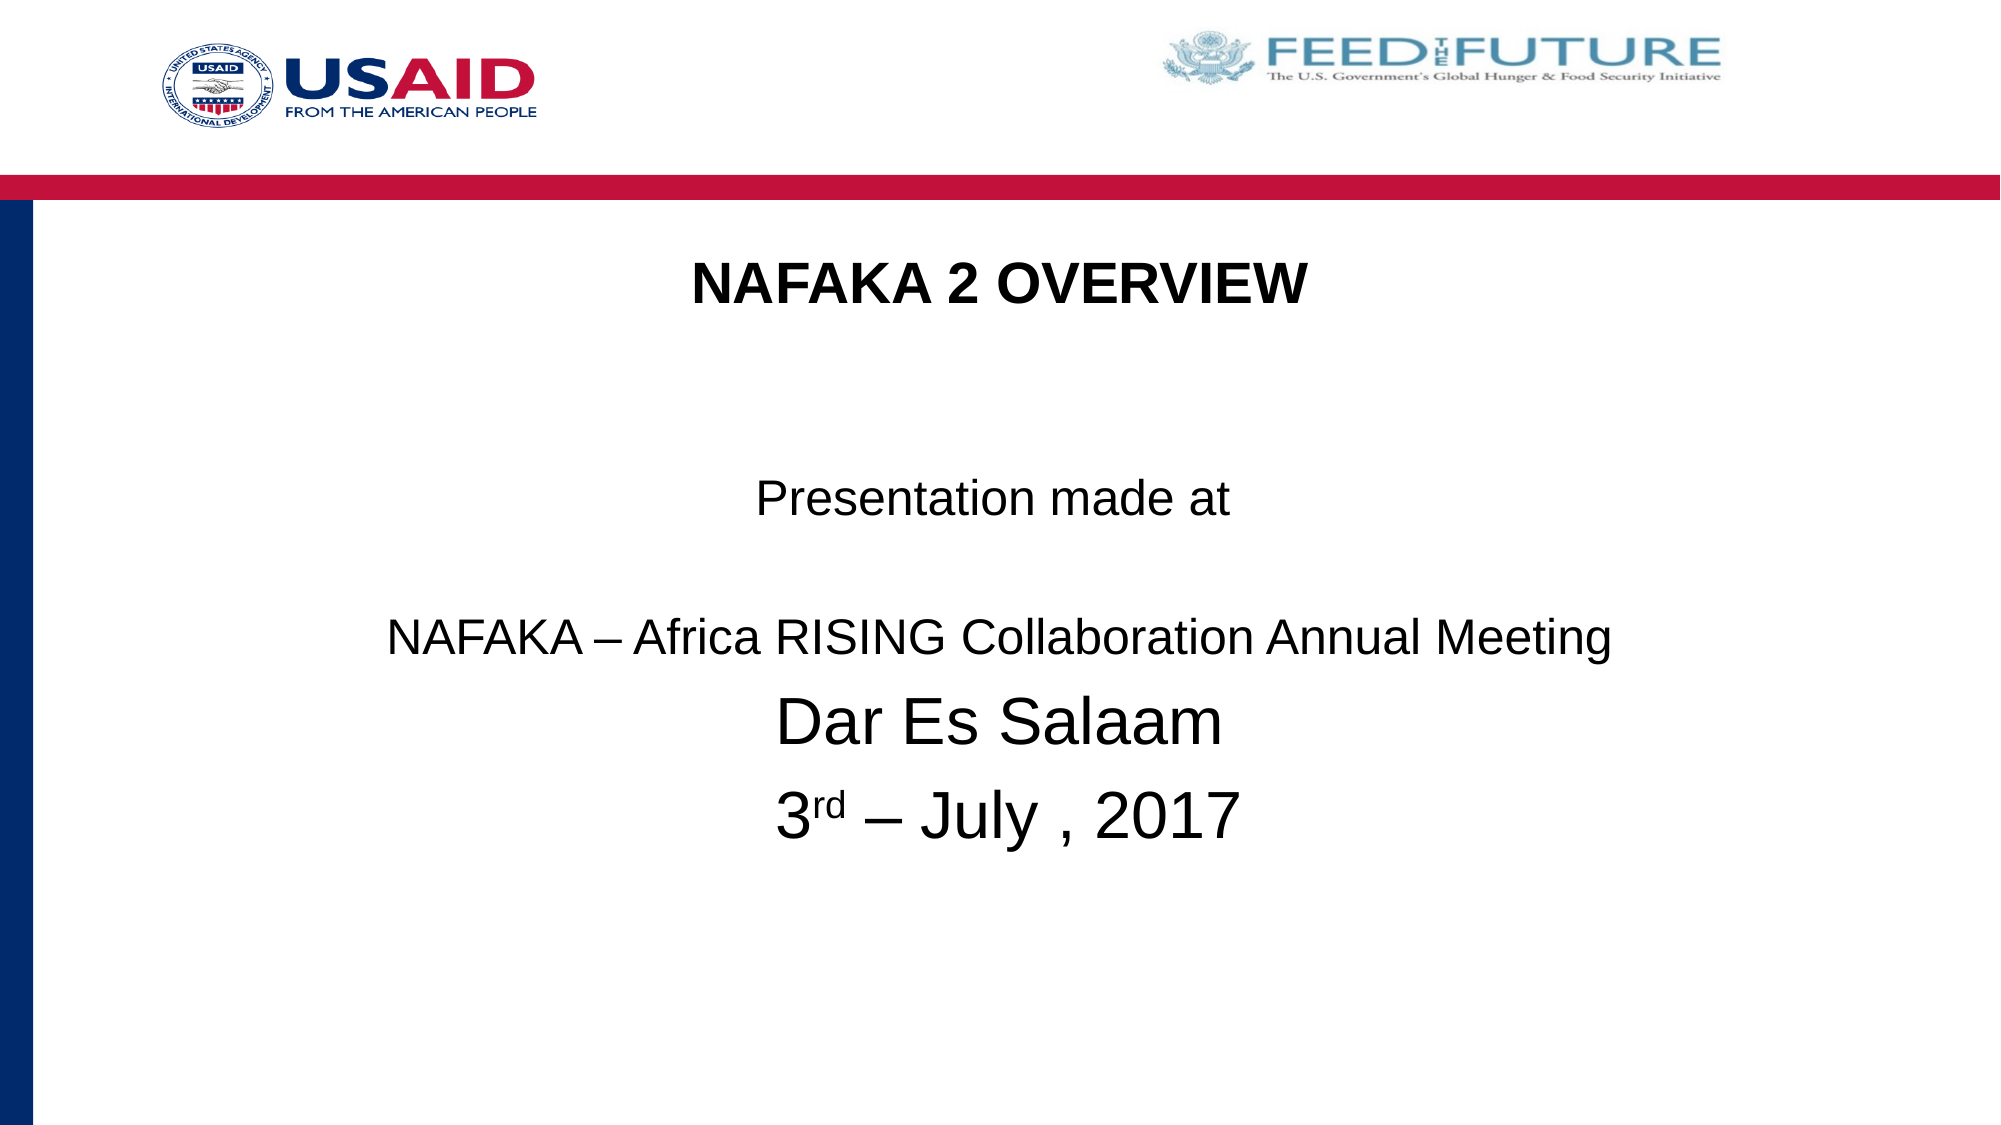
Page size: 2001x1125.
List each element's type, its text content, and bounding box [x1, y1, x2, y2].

picture [1116, 11, 1837, 152]
picture [107, 17, 590, 158]
title NAFAKA 2 OVERVIEW [362, 237, 1638, 387]
list Presentation made at NAFAKA – Africa RISING Collaboration Annual Meeting Dar Es Salaam 3rd – July , 2017 [362, 387, 1638, 1063]
